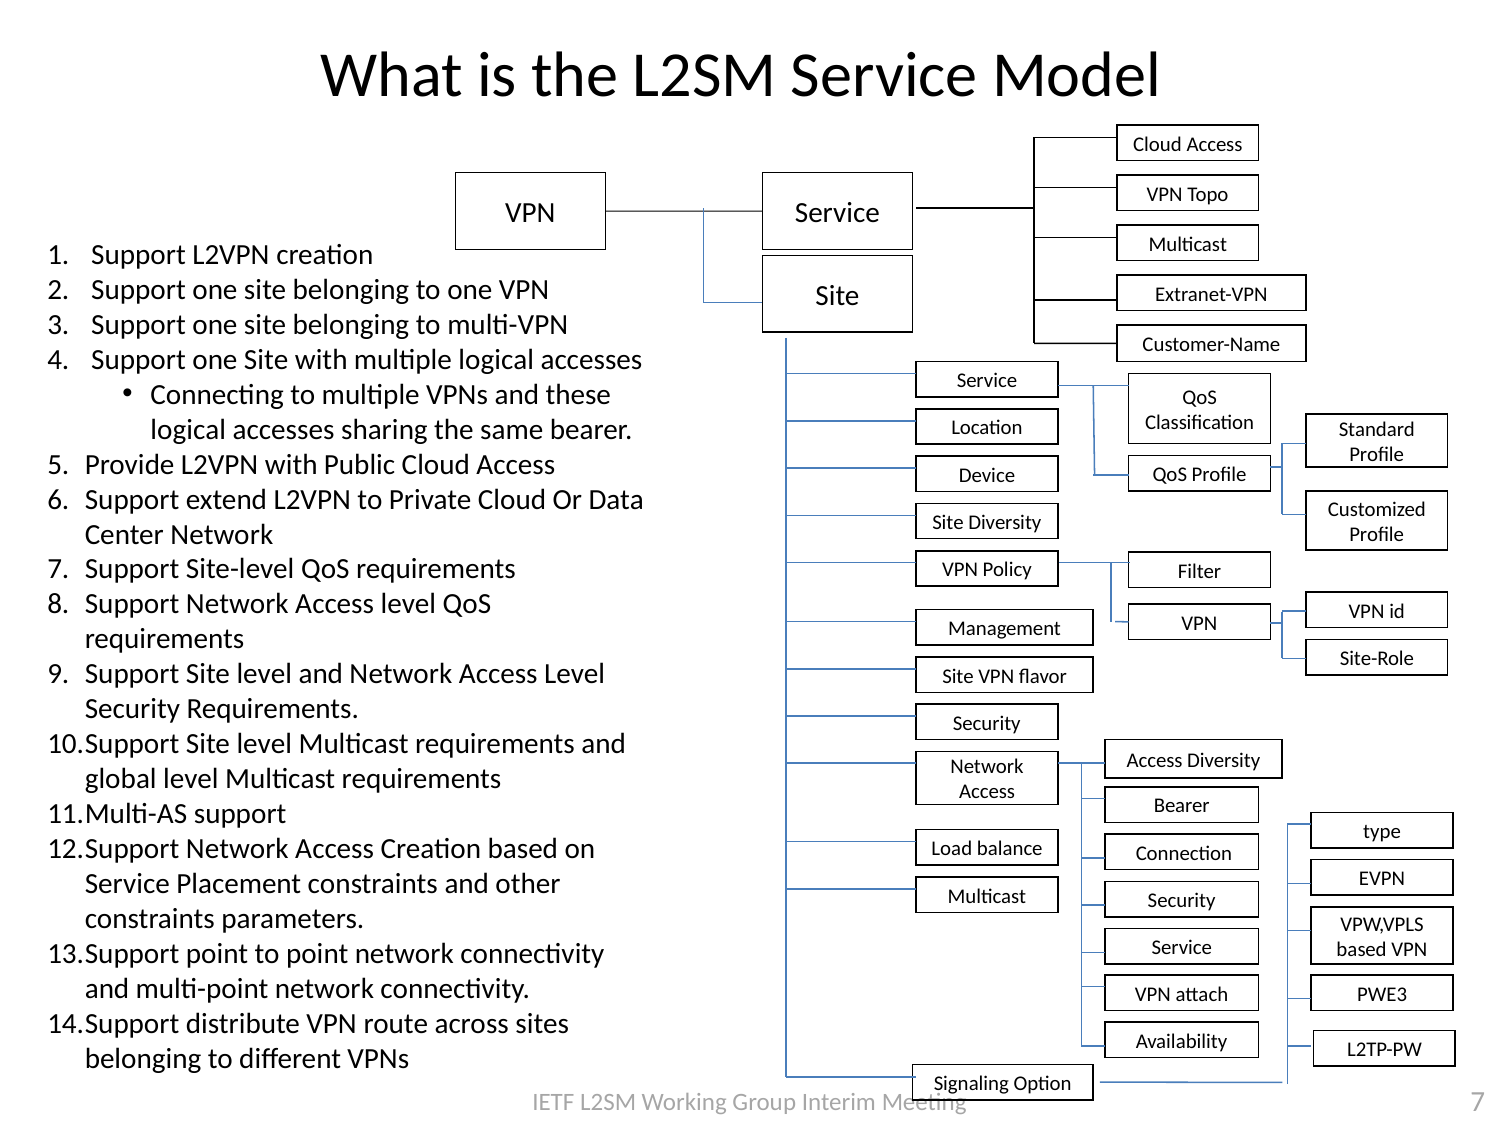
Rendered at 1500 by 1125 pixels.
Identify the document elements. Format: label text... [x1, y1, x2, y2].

text_box Extranet-VPN [1116, 274, 1306, 311]
text_box VPN Policy [916, 550, 1058, 587]
text_box Site-Role [1306, 639, 1448, 675]
text_box Service [1104, 928, 1259, 964]
text_box Site VPN flavor [916, 656, 1094, 693]
text_box EVPN [1311, 859, 1453, 896]
text_box Connection [1104, 834, 1259, 870]
text_box Signaling Option [912, 1064, 1094, 1100]
text_box QoS Classification [1128, 373, 1271, 444]
text_box VPN [1128, 604, 1271, 640]
text_box Management [916, 609, 1094, 646]
text_box VPN Topo [1116, 174, 1259, 211]
text_box Availability [1104, 1022, 1259, 1058]
text_box Support L2VPN creation Support one site belonging to one VPN Support one site belonging to multi-VPN Support one Site with multiple logical accesses Connecting to multiple VPNs and these logical accesses sharing the same bearer. Provide L2VPN with Public Cloud Access Support extend L2VPN to Private Cloud Or Data Center Network Support Site-level QoS requirements Support Network Access level QoS requirements Support Site level and Network Access Level Security Requirements. Support Site level Multicast requirements and global level Multicast requirements Multi-AS support Support Network Access Creation based on Service Placement constraints and other constraints parameters. Support point to point network connectivity and multi-point network connectivity. Support distribute VPN route across sites belonging to different VPNs [32, 227, 670, 1082]
text_box VPN attach [1104, 974, 1259, 1011]
text_box L2TP-PW [1313, 1030, 1456, 1066]
text_box Service [762, 172, 913, 250]
text_box VPN [455, 172, 606, 227]
text_box Site [762, 255, 913, 333]
text_box Device [916, 456, 1058, 492]
text_box Security [916, 704, 1058, 740]
text_box Load balance [916, 829, 1058, 865]
text_box Standard Profile [1306, 413, 1448, 468]
text_box Customized Profile [1306, 490, 1448, 550]
text_box Network Access [916, 751, 1058, 805]
text_box VPN id [1306, 592, 1448, 628]
text_box Customer-Name [1116, 324, 1306, 362]
text_box Multicast [1116, 224, 1259, 261]
text_box Multicast [916, 877, 1058, 913]
text_box Security [1104, 881, 1259, 917]
text_box Service [916, 361, 1058, 398]
text_box Site Diversity [916, 503, 1058, 539]
text_box type [1311, 812, 1453, 848]
text_box Bearer [1104, 786, 1259, 823]
text_box Access Diversity [1104, 739, 1283, 779]
title What is the L2SM Service Model [103, 24, 1379, 118]
text_box QoS Profile [1128, 455, 1271, 491]
text_box Location [916, 408, 1058, 445]
text_box Cloud Access [1116, 124, 1259, 161]
text_box Filter [1128, 552, 1271, 588]
text_box VPW,VPLS based VPN [1311, 906, 1453, 964]
text_box PWE3 [1311, 974, 1453, 1011]
